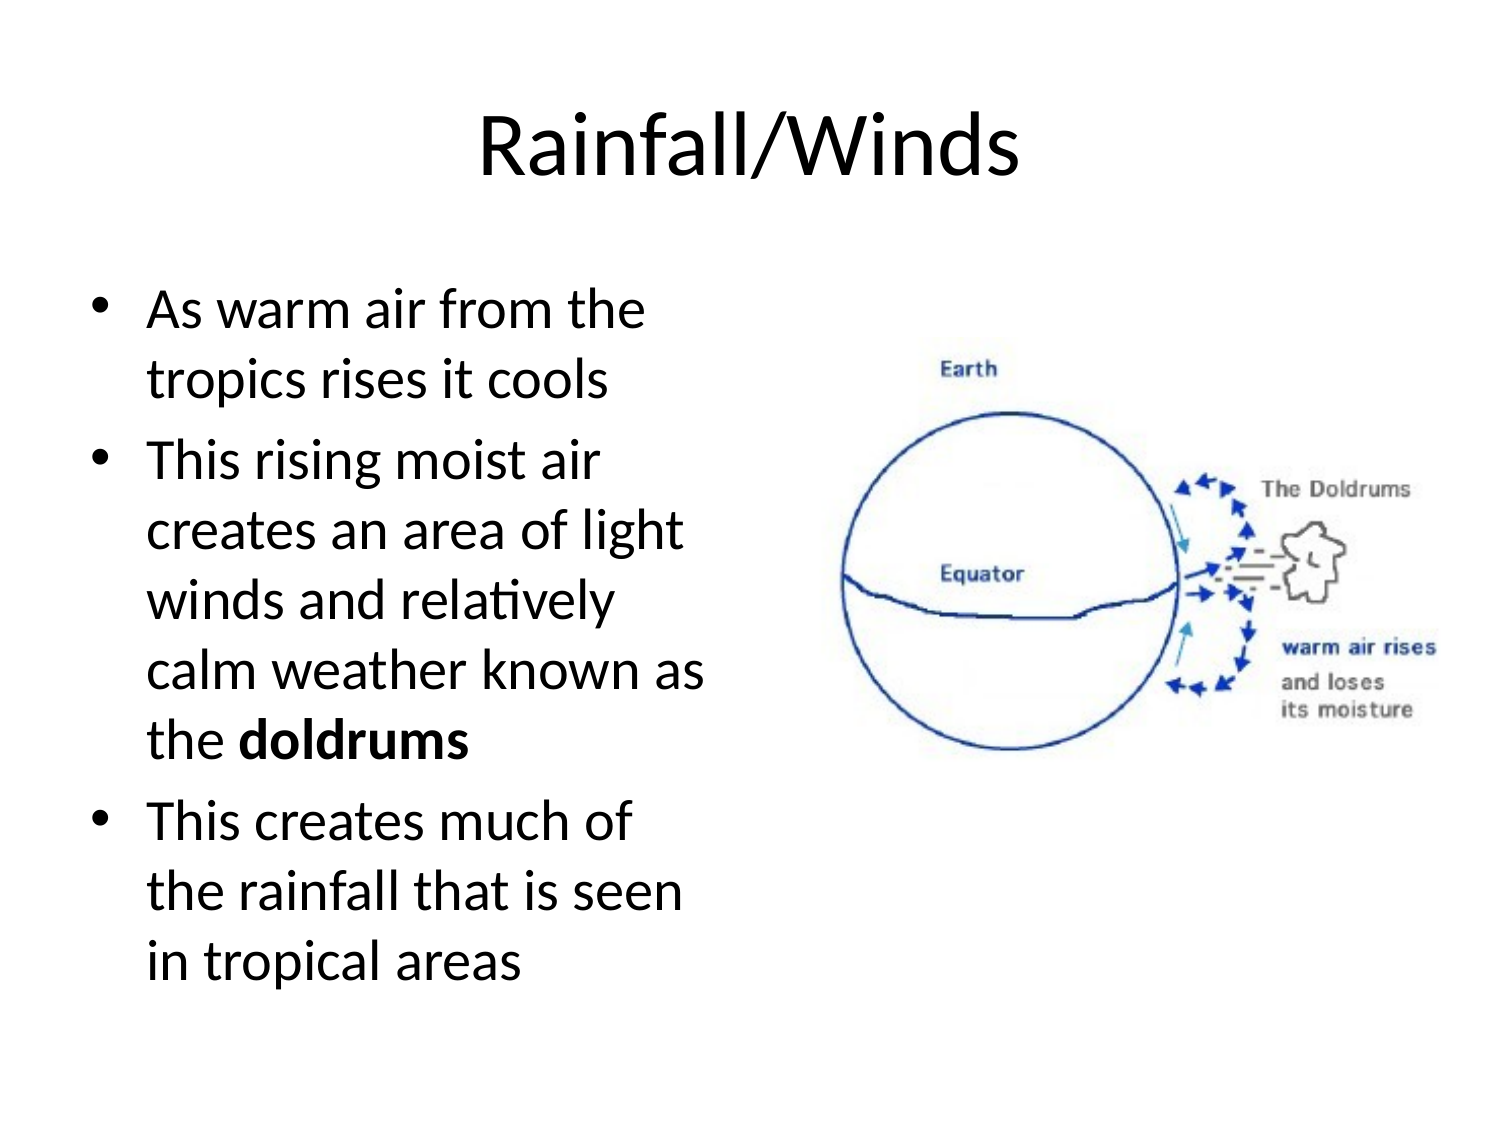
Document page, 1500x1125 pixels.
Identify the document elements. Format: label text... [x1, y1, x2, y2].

title Rainfall/Winds [75, 45, 1425, 233]
picture [724, 337, 1455, 885]
list As warm air from the tropics rises it cools This rising moist air creates an area of light winds and relatively calm weather known as the doldrums This creates much of the rainfall that is seen in tropical areas [75, 262, 738, 1005]
